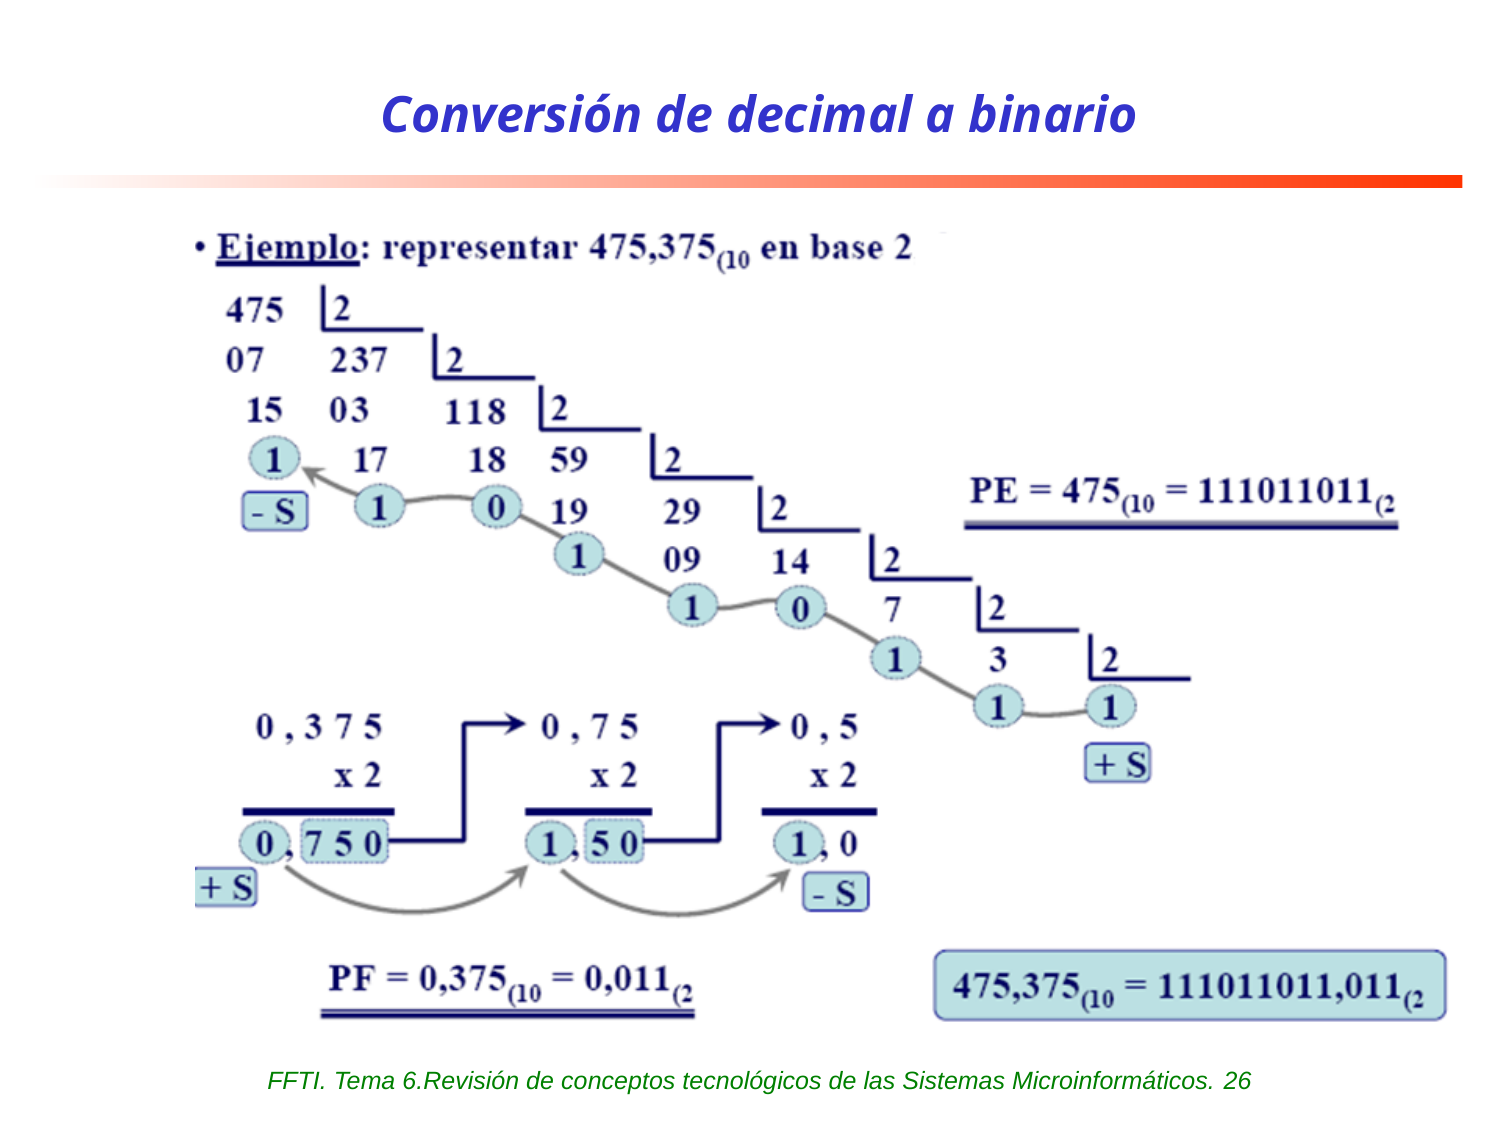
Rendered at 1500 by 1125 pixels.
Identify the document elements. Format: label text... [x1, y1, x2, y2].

picture [194, 225, 1451, 1025]
title Conversión de decimal a binario [68, 49, 1451, 176]
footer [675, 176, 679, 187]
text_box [759, 176, 763, 187]
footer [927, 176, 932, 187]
footer FFTI. Tema 6.Revisión de conceptos tecnológicos de las Sistemas Microinformáticos. 26 [68, 1056, 1451, 1103]
table_cell 1 [843, 176, 847, 187]
